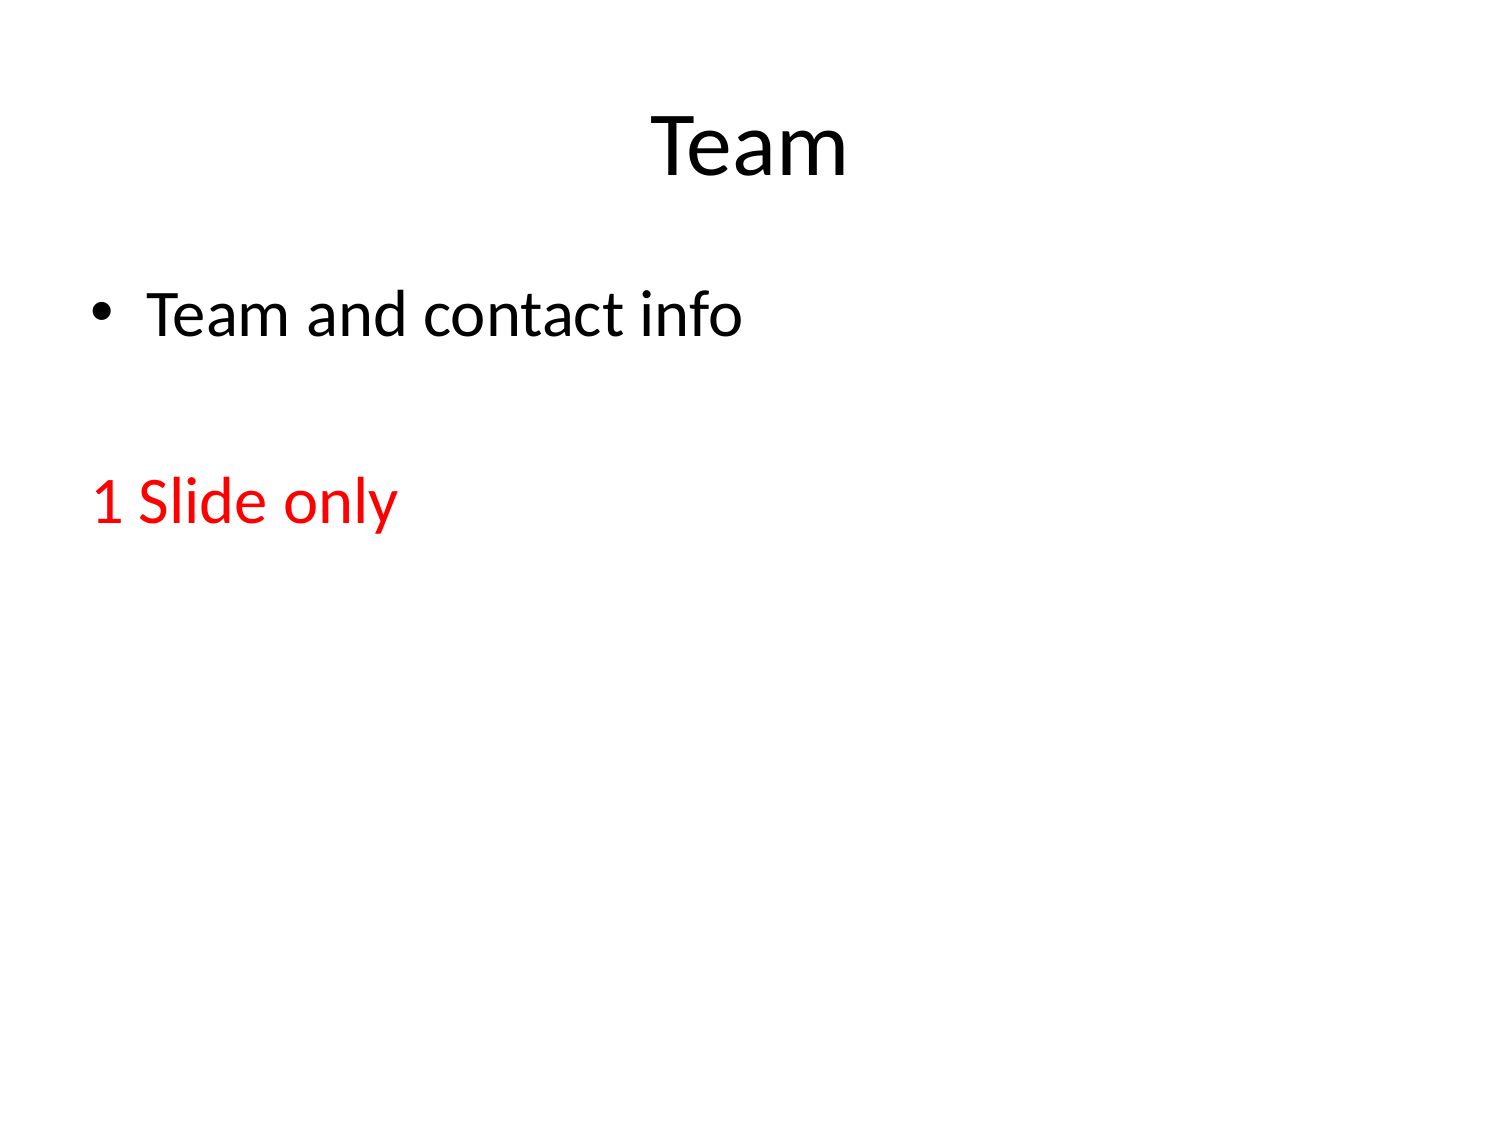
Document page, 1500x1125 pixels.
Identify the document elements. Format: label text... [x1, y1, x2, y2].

list Team and contact info 1 Slide only [75, 262, 1425, 1005]
title Team [75, 45, 1425, 233]
